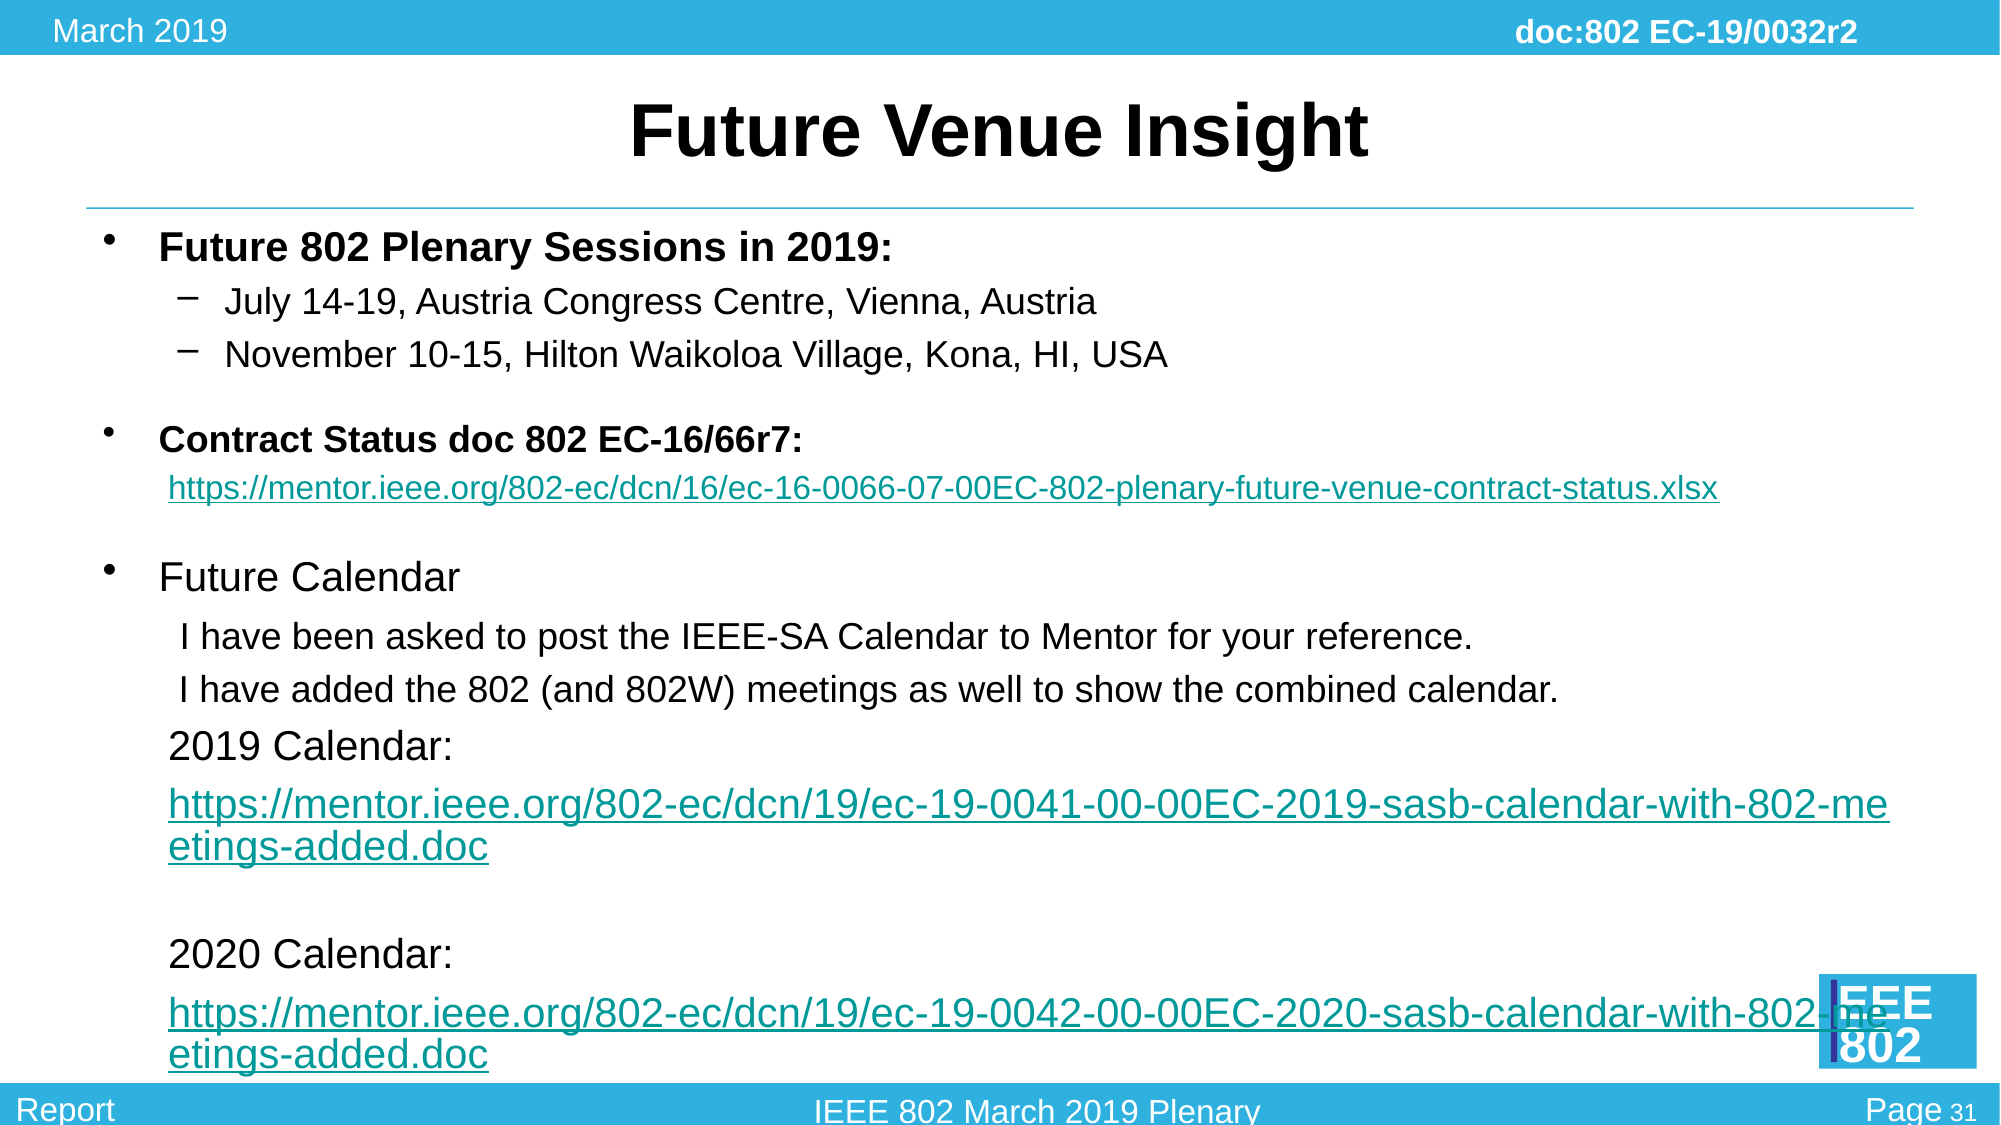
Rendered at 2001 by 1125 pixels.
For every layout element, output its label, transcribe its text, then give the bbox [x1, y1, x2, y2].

title Future Venue Insight [324, 66, 1675, 188]
list Future 802 Plenary Sessions in 2019: July 14-19, Austria Congress Centre, Vienna, Austria November 10-15, Hilton Waikoloa Village, Kona, HI, USA Contract Status doc 802 EC-16/66r7: https://mentor.ieee.org/802-ec/dcn/16/ec-16-0066-07-00EC-802-plenary-future-venue-contract-status.xlsx Future Calendar I have been asked to post the IEEE-SA Calendar to Mentor for your reference. I have added the 802 (and 802W) meetings as well to show the combined calendar. 2019 Calendar: https://mentor.ieee.org/802-ec/dcn/19/ec-19-0041-00-00EC-2019-sasb-calendar-with-802-meetings-added.doc 2020 Calendar: https://mentor.ieee.org/802-ec/dcn/19/ec-19-0042-00-00EC-2020-sasb-calendar-with-802-meetings-added.doc [87, 212, 1913, 1088]
